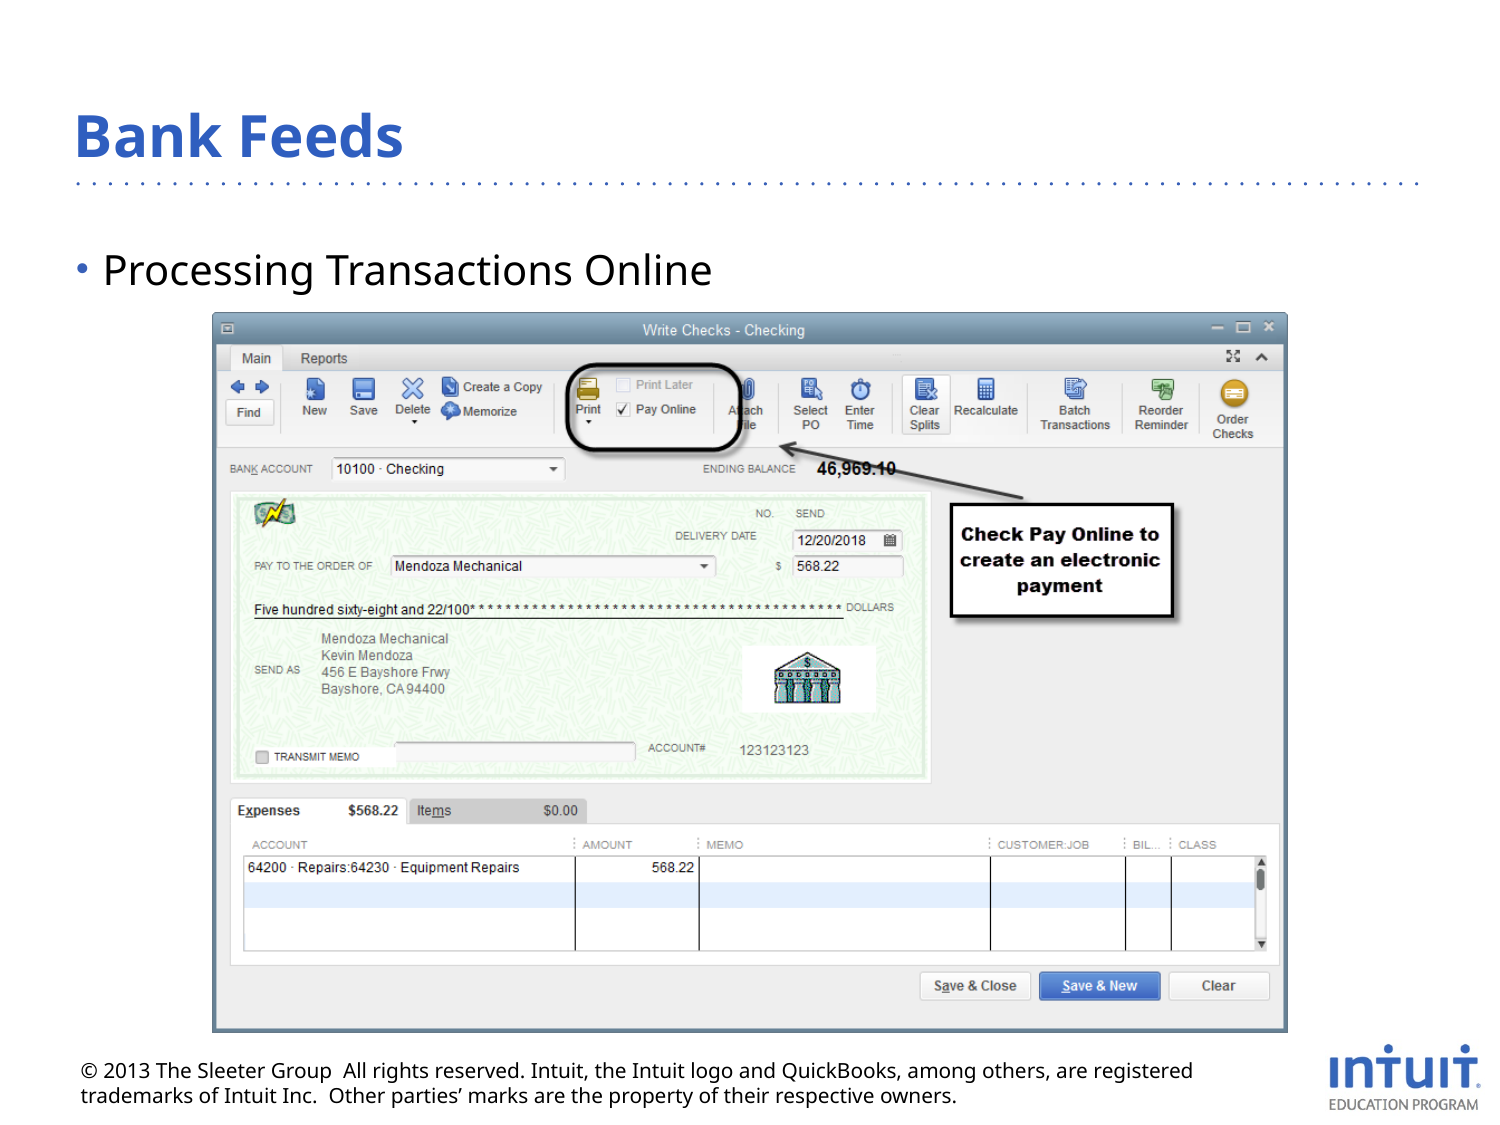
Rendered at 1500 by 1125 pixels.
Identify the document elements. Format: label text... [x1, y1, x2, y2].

picture [1325, 1039, 1485, 1116]
picture [212, 312, 1288, 1034]
list Processing Transactions Online [75, 235, 1424, 1012]
title Bank Feeds [73, 62, 1424, 169]
